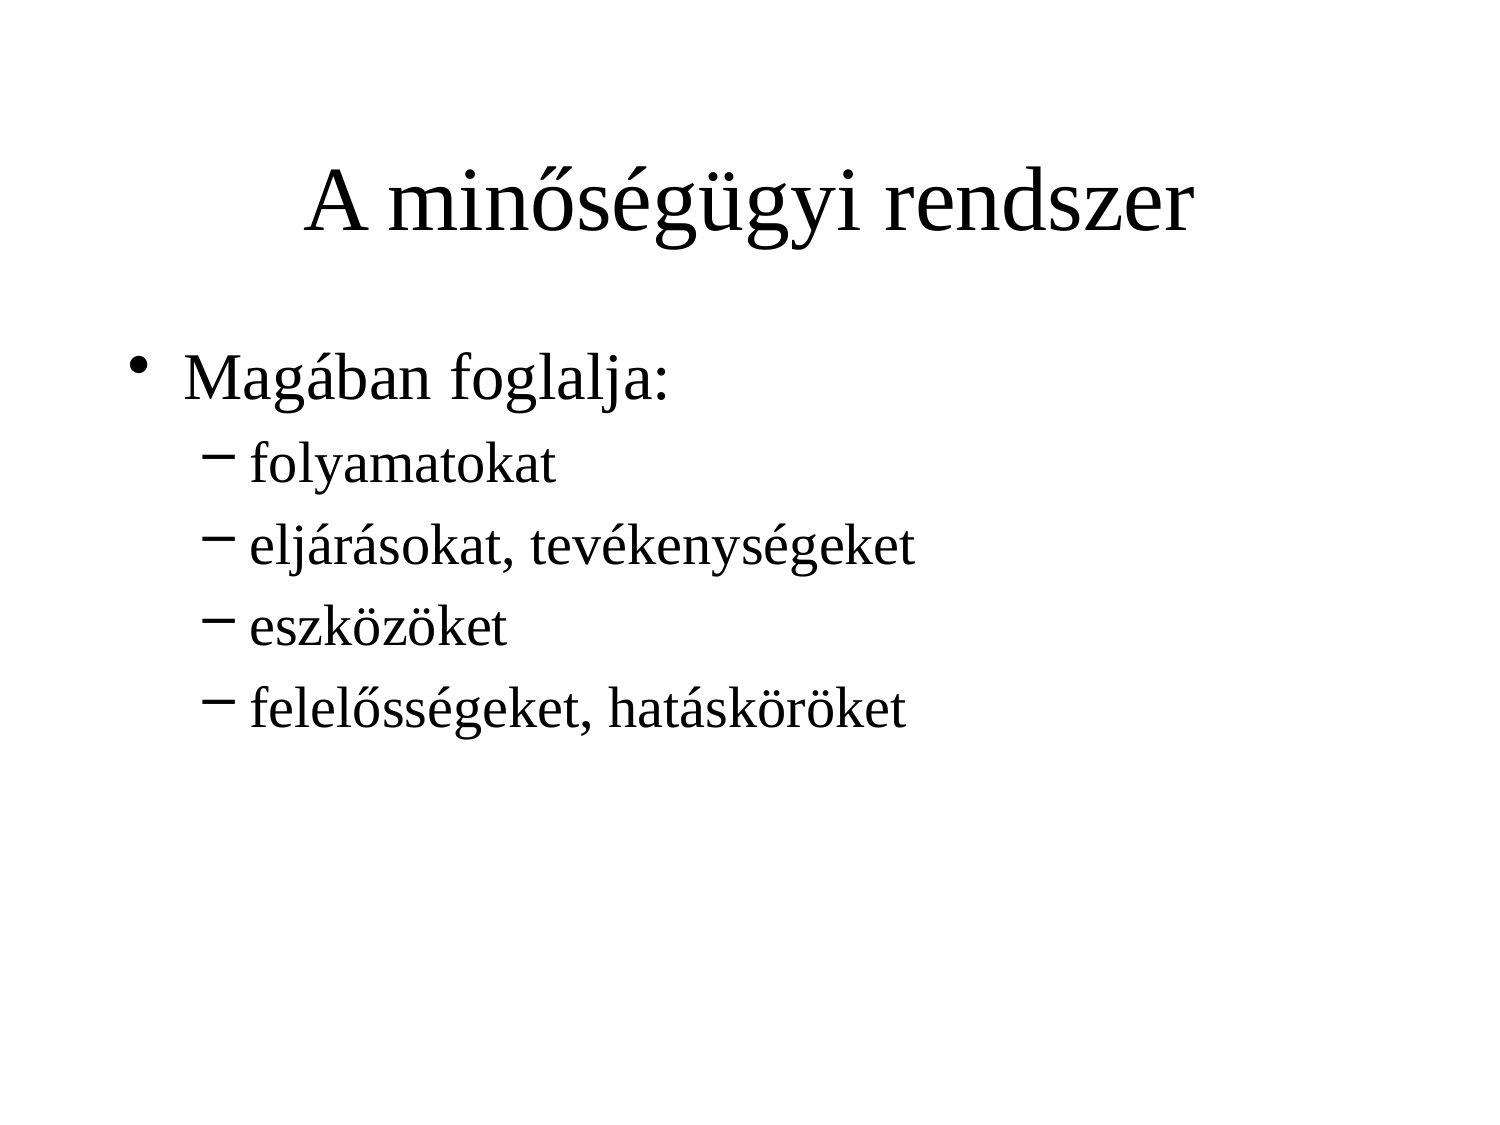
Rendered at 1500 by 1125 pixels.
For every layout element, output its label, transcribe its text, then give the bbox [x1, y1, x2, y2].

title A minőségügyi rendszer [112, 99, 1388, 288]
list Magában foglalja: folyamatokat eljárásokat, tevékenységeket eszközöket felelősségeket, hatásköröket [112, 324, 1388, 1001]
